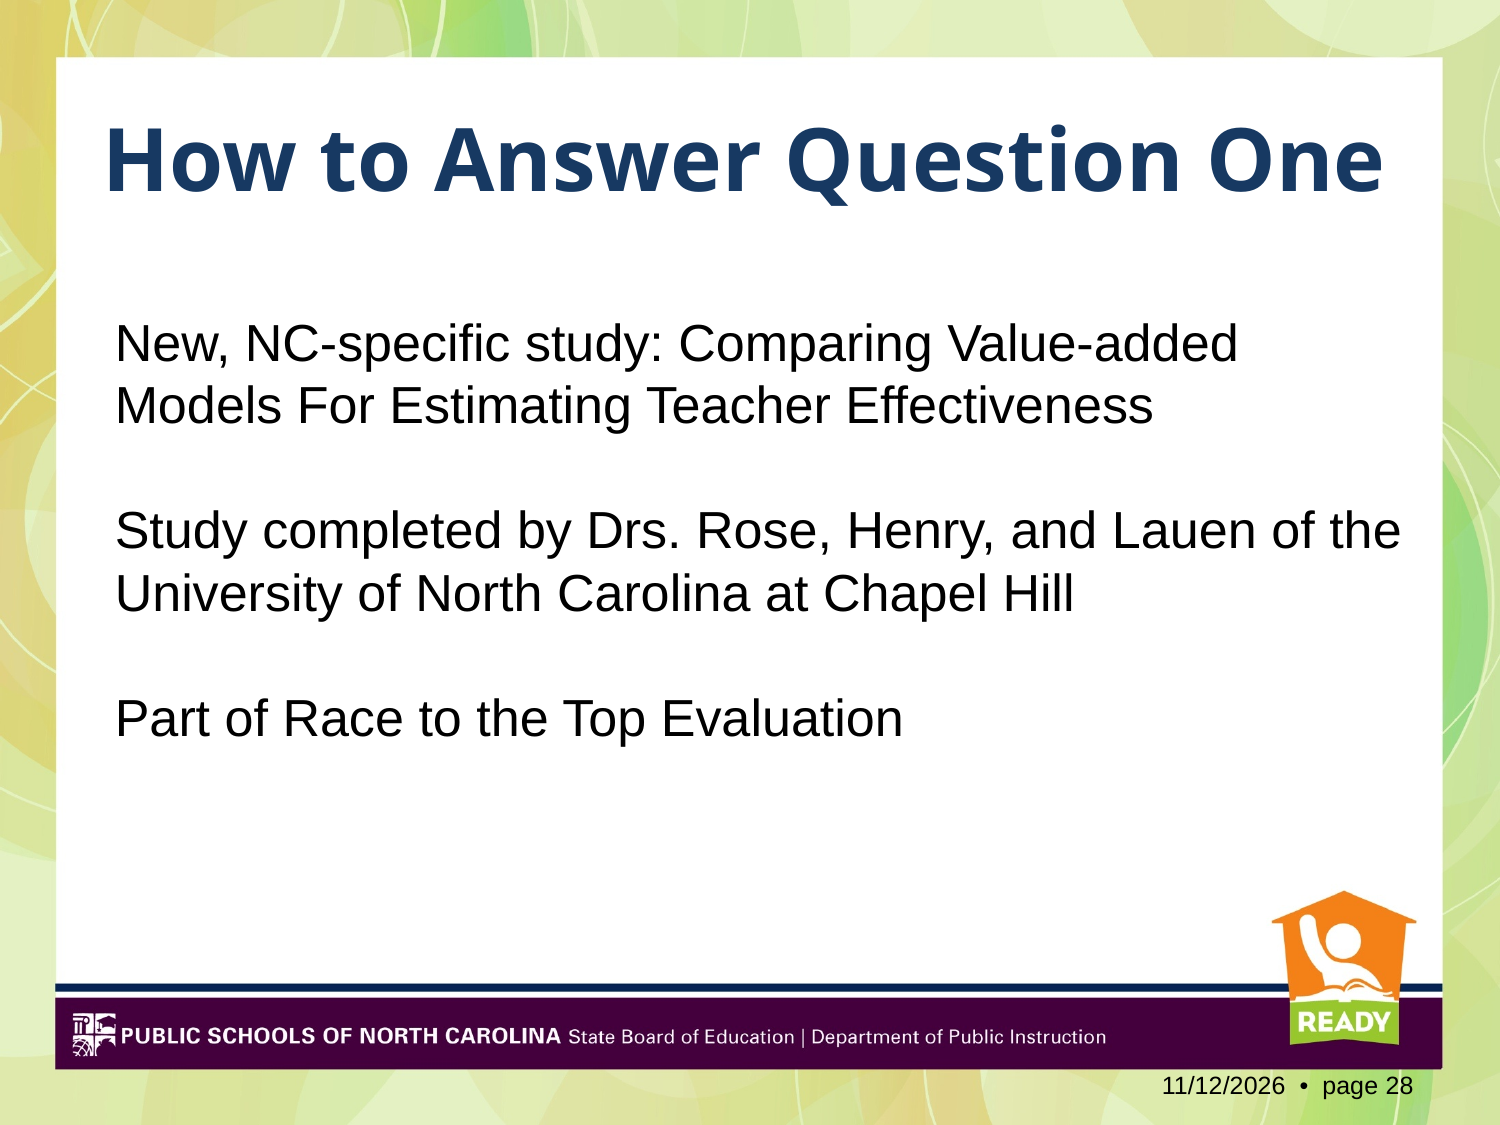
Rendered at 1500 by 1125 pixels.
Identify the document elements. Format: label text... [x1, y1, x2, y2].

title How to Answer Question One [87, 87, 1413, 225]
text_box New, NC-specific study: Comparing Value-added Models For Estimating Teacher Effectiveness Study completed by Drs. Rose, Henry, and Lauen of the University of North Carolina at Chapel Hill Part of Race to the Top Evaluation [99, 301, 1425, 754]
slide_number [1147, 1062, 1460, 1122]
picture [0, 0, 1500, 1125]
